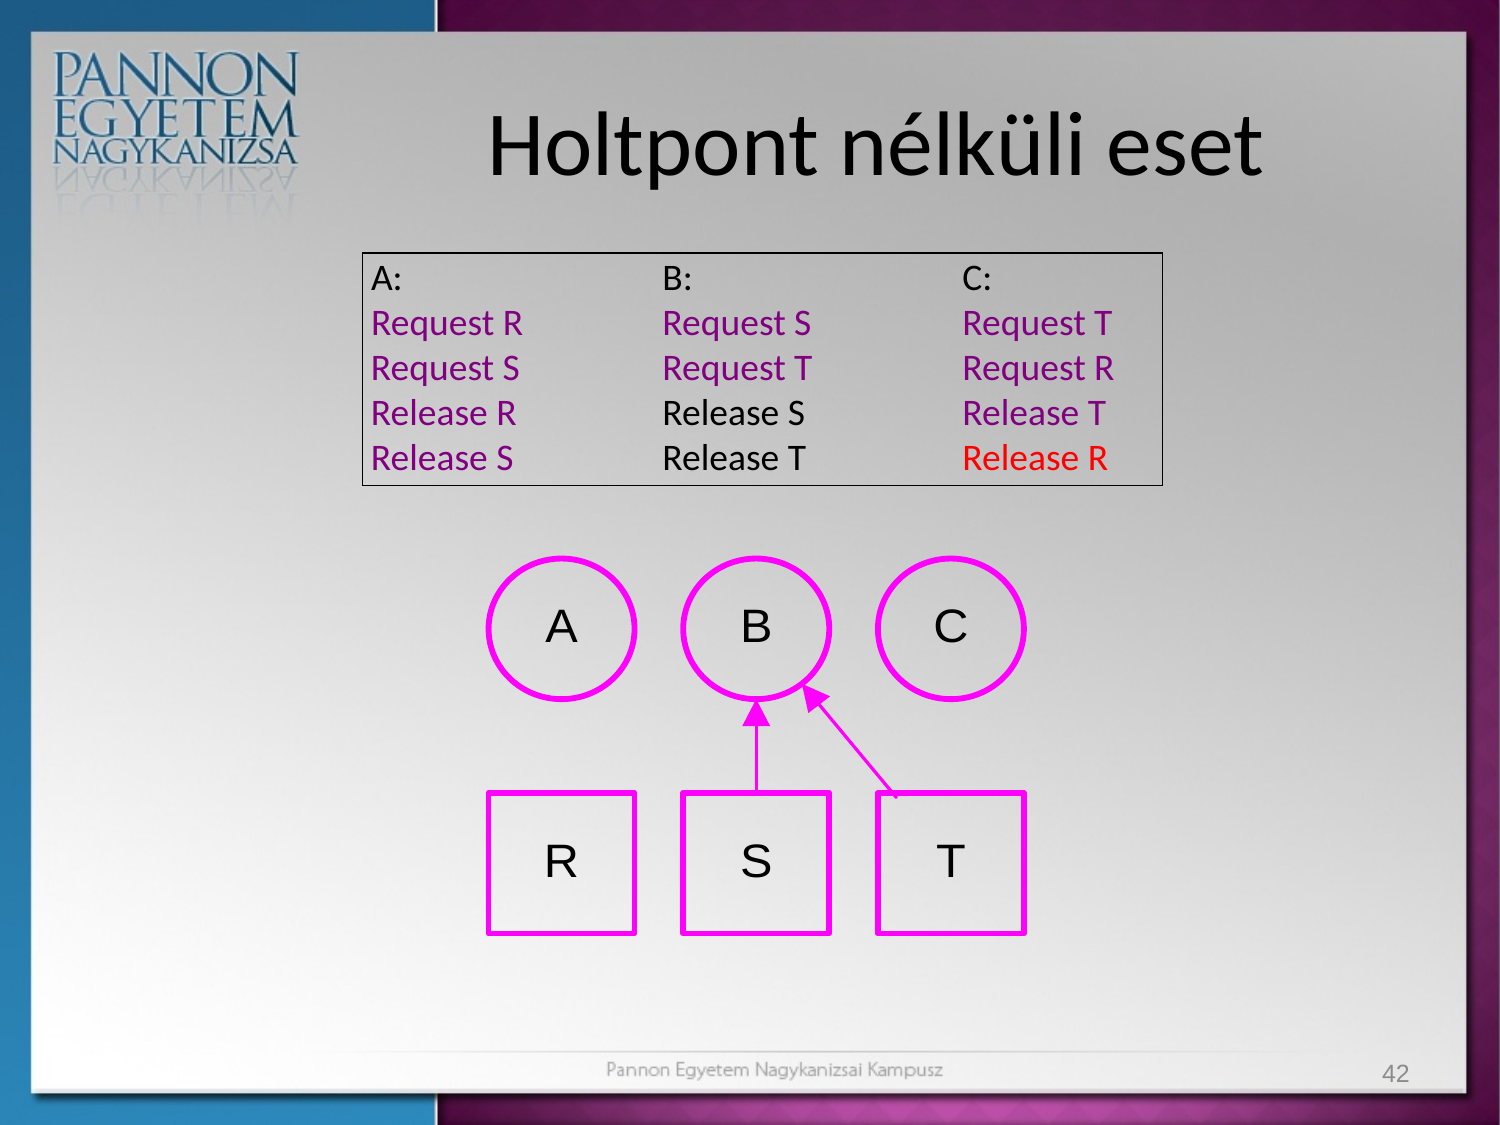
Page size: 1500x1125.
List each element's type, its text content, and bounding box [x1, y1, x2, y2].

slide_number 42 [1074, 1042, 1425, 1103]
text_box A: B: C: Request R Request S Request T Request S Request T Request R Release R Release S Release T Release S Release T Release R [362, 253, 1163, 486]
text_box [412, 549, 1101, 1006]
title Holtpont nélküli eset [328, 45, 1425, 233]
picture [0, 0, 1500, 1125]
